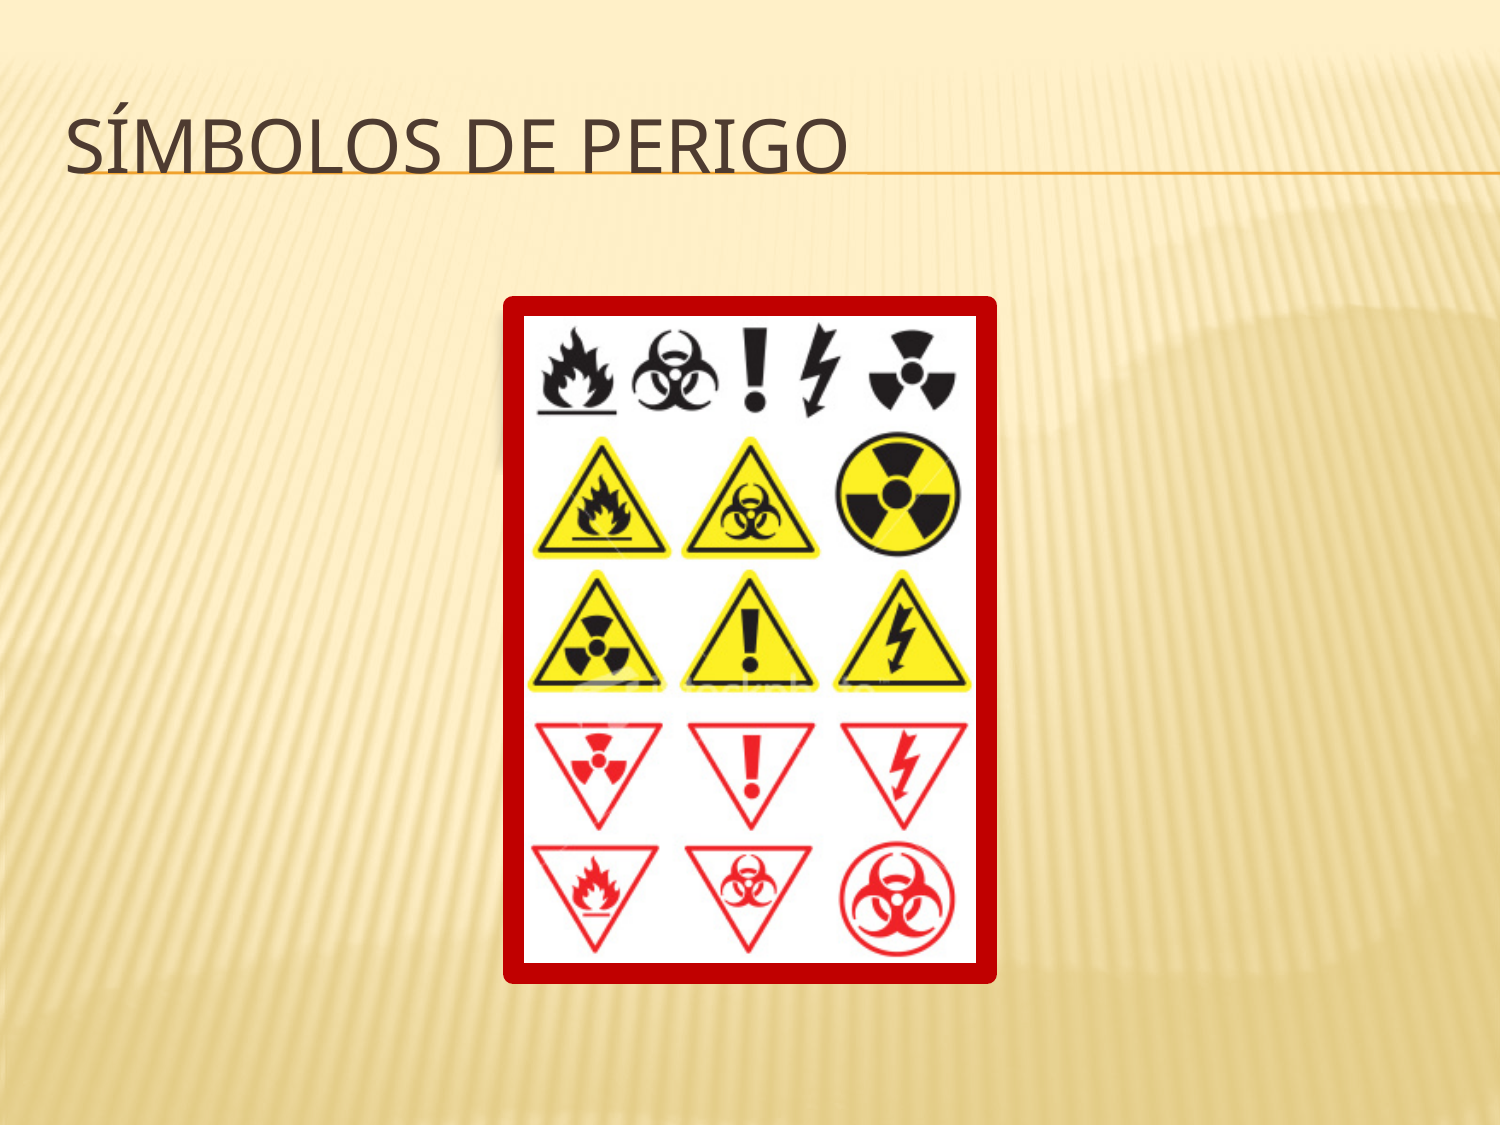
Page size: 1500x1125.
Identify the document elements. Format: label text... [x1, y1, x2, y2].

title Símbolos de perigo [49, 75, 1475, 213]
picture [523, 316, 977, 964]
